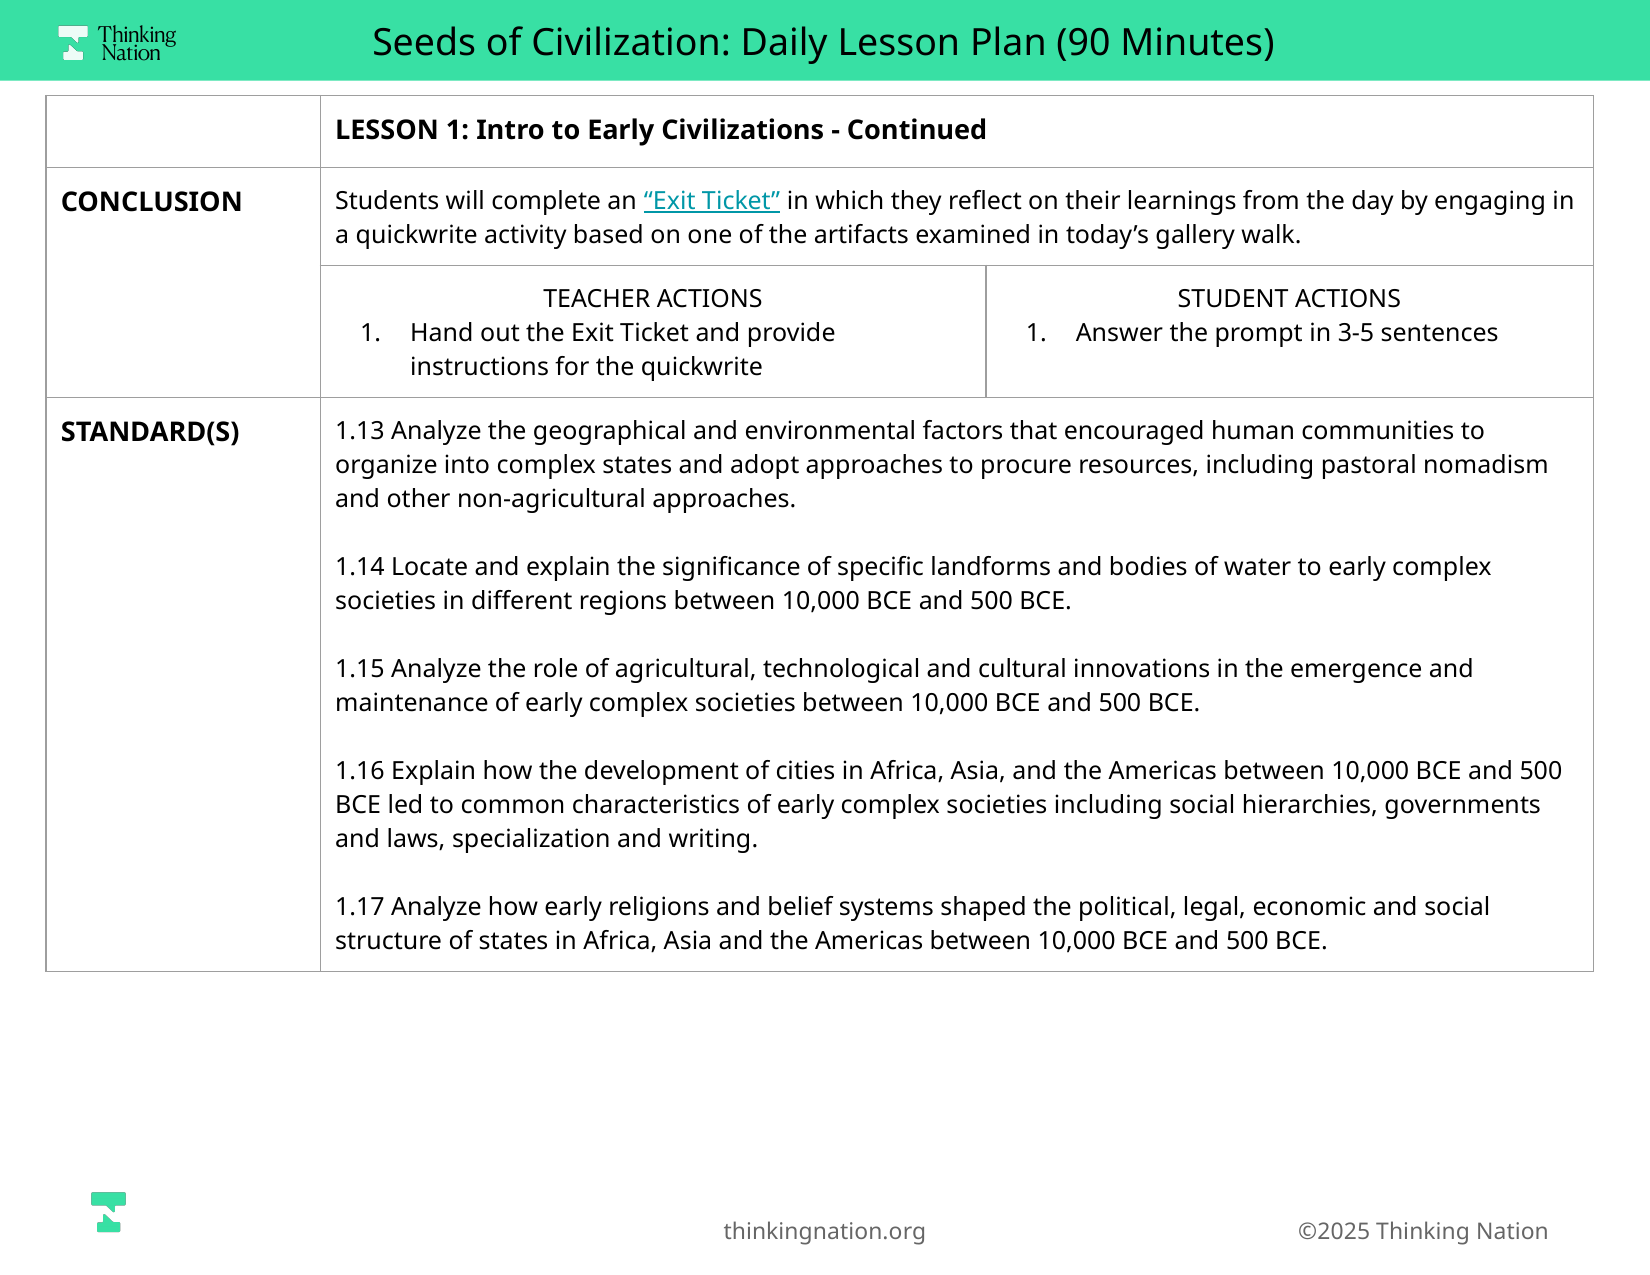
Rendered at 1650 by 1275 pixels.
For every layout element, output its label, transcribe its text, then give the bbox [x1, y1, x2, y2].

table_header LESSON 1: Intro to Early Civilizations - Continued [321, 96, 1593, 167]
table_cell Students will complete an “Exit Ticket” in which they reflect on their learnings from the day by engaging in a quickwrite activity based on one of the artifacts examined in today’s gallery walk. [321, 168, 1593, 265]
table_header [47, 96, 320, 167]
picture [80, 1184, 136, 1240]
table_cell 1.13 Analyze the geographical and environmental factors that encouraged human communities to organize into complex states and adopt approaches to procure resources, including pastoral nomadism and other non-agricultural approaches. 1.14 Locate and explain the significance of specific landforms and bodies of water to early complex societies in different regions between 10,000 BCE and 500 BCE. 1.15 Analyze the role of agricultural, technological and cultural innovations in the emergence and maintenance of early complex societies between 10,000 BCE and 500 BCE. 1.16 Explain how the development of cities in Africa, Asia, and the Americas between 10,000 BCE and 500 BCE led to common characteristics of early complex societies including social hierarchies, governments and laws, specialization and writing. 1.17 Analyze how early religions and belief systems shaped the political, legal, economic and social structure of states in Africa, Asia and the Americas between 10,000 BCE and 500 BCE. [321, 398, 1593, 971]
table_cell TEACHER ACTIONS Hand out the Exit Ticket and provide instructions for the quickwrite [321, 266, 985, 397]
text_box thinkingnation.org [629, 1200, 1021, 1240]
table_cell STANDARD(S) [47, 398, 320, 971]
text_box ©2025 Thinking Nation [1174, 1200, 1566, 1240]
text_box Seeds of Civilization: Daily Lesson Plan (90 Minutes) [0, 0, 1650, 81]
table_cell STUDENT ACTIONS Answer the prompt in 3-5 sentences [987, 266, 1593, 397]
picture [45, 14, 180, 85]
table_cell CONCLUSION [47, 168, 320, 397]
